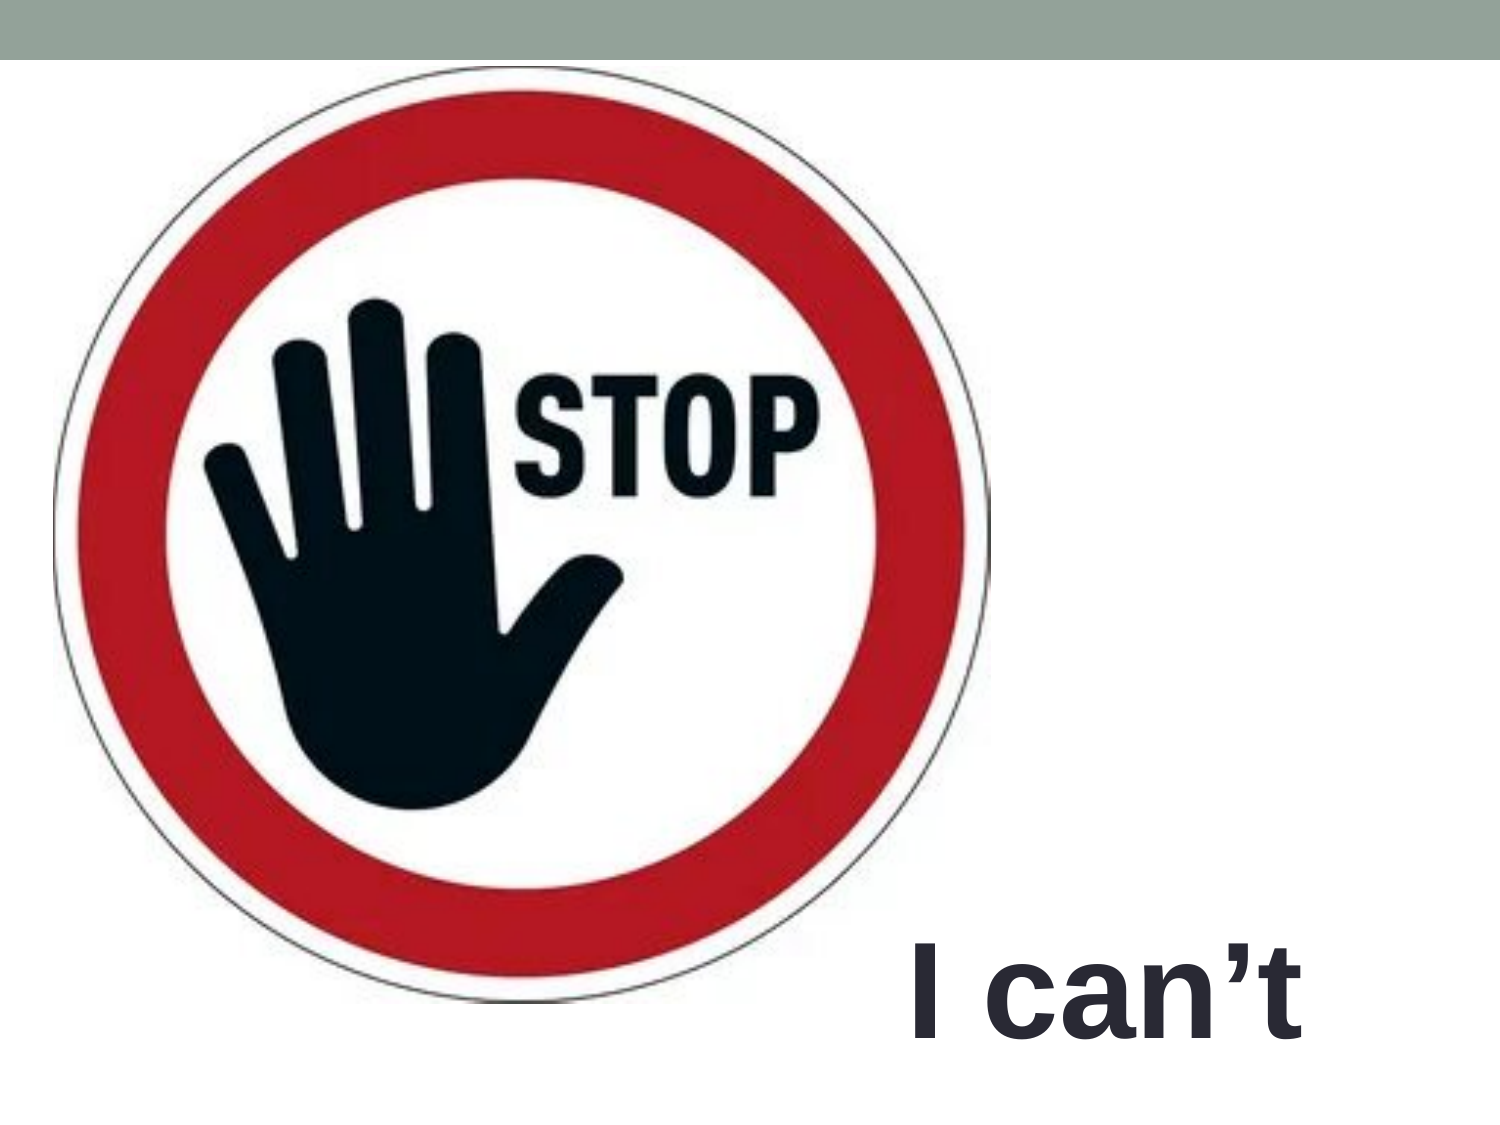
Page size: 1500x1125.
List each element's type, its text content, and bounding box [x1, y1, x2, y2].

text_box I can’t [891, 893, 1471, 1073]
picture [52, 66, 991, 1004]
